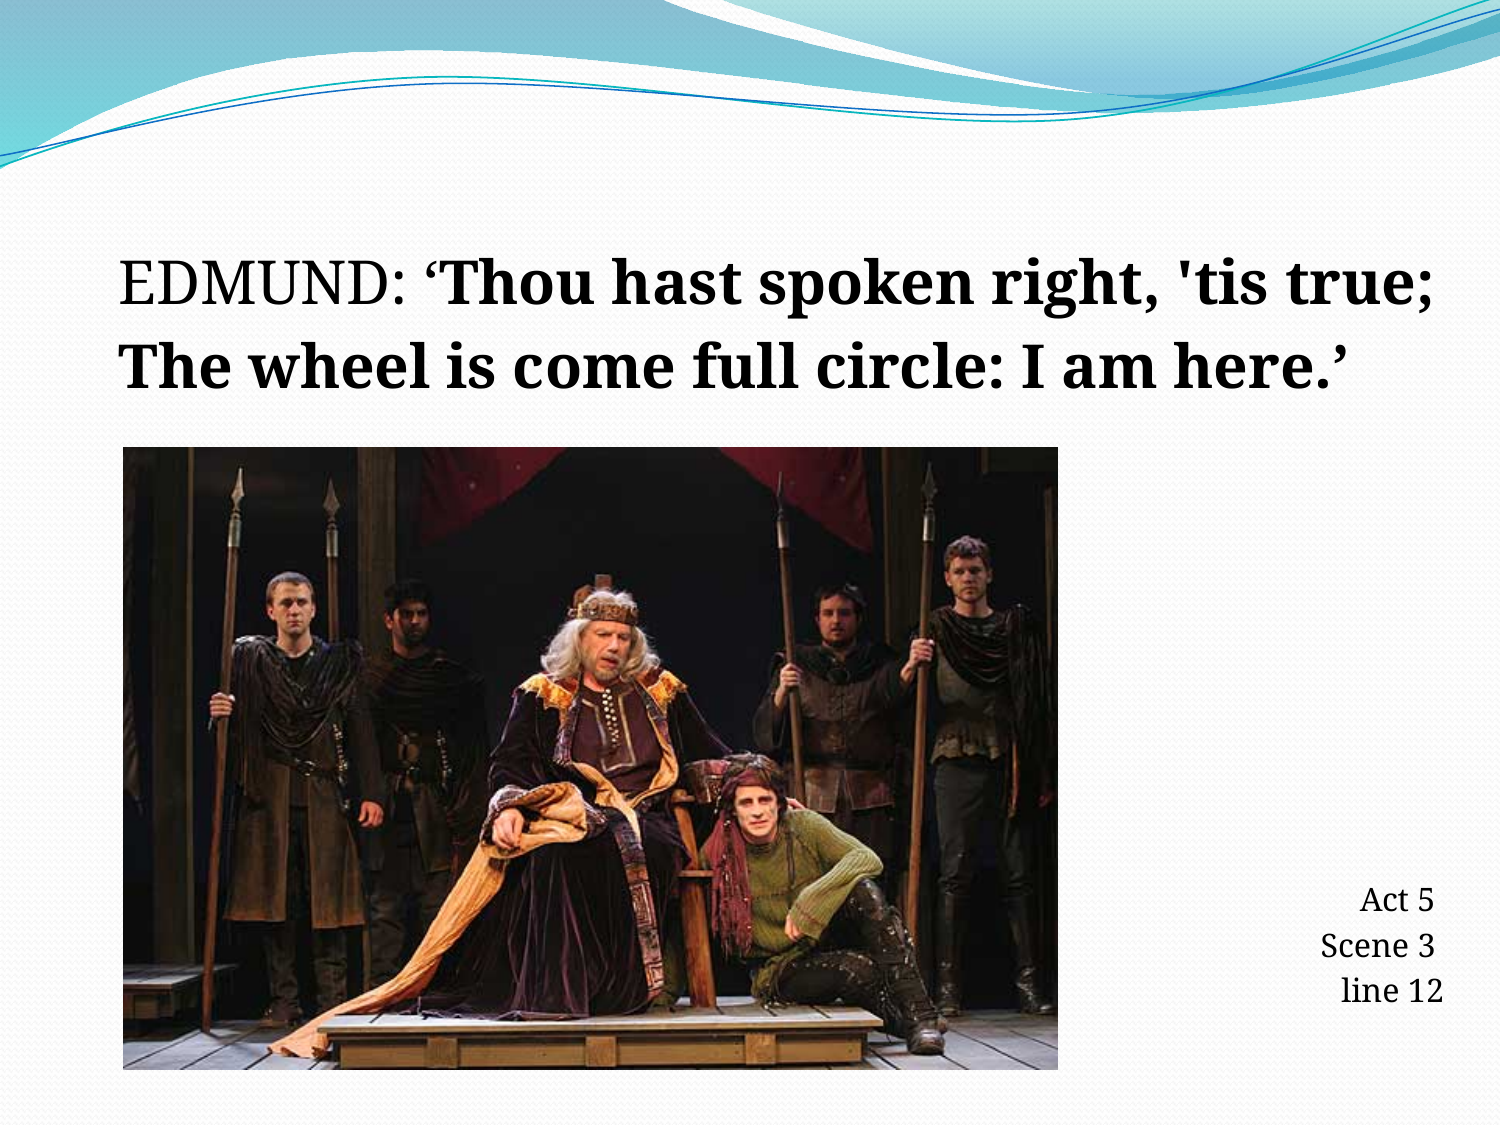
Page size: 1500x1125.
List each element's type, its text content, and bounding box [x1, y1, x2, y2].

list EDMUND: ‘Thou hast spoken right, 'tis true; The wheel is come full circle: I am here.’ Act 5 Scene 3 line 12 [41, 160, 1459, 1083]
picture [123, 447, 1058, 1070]
